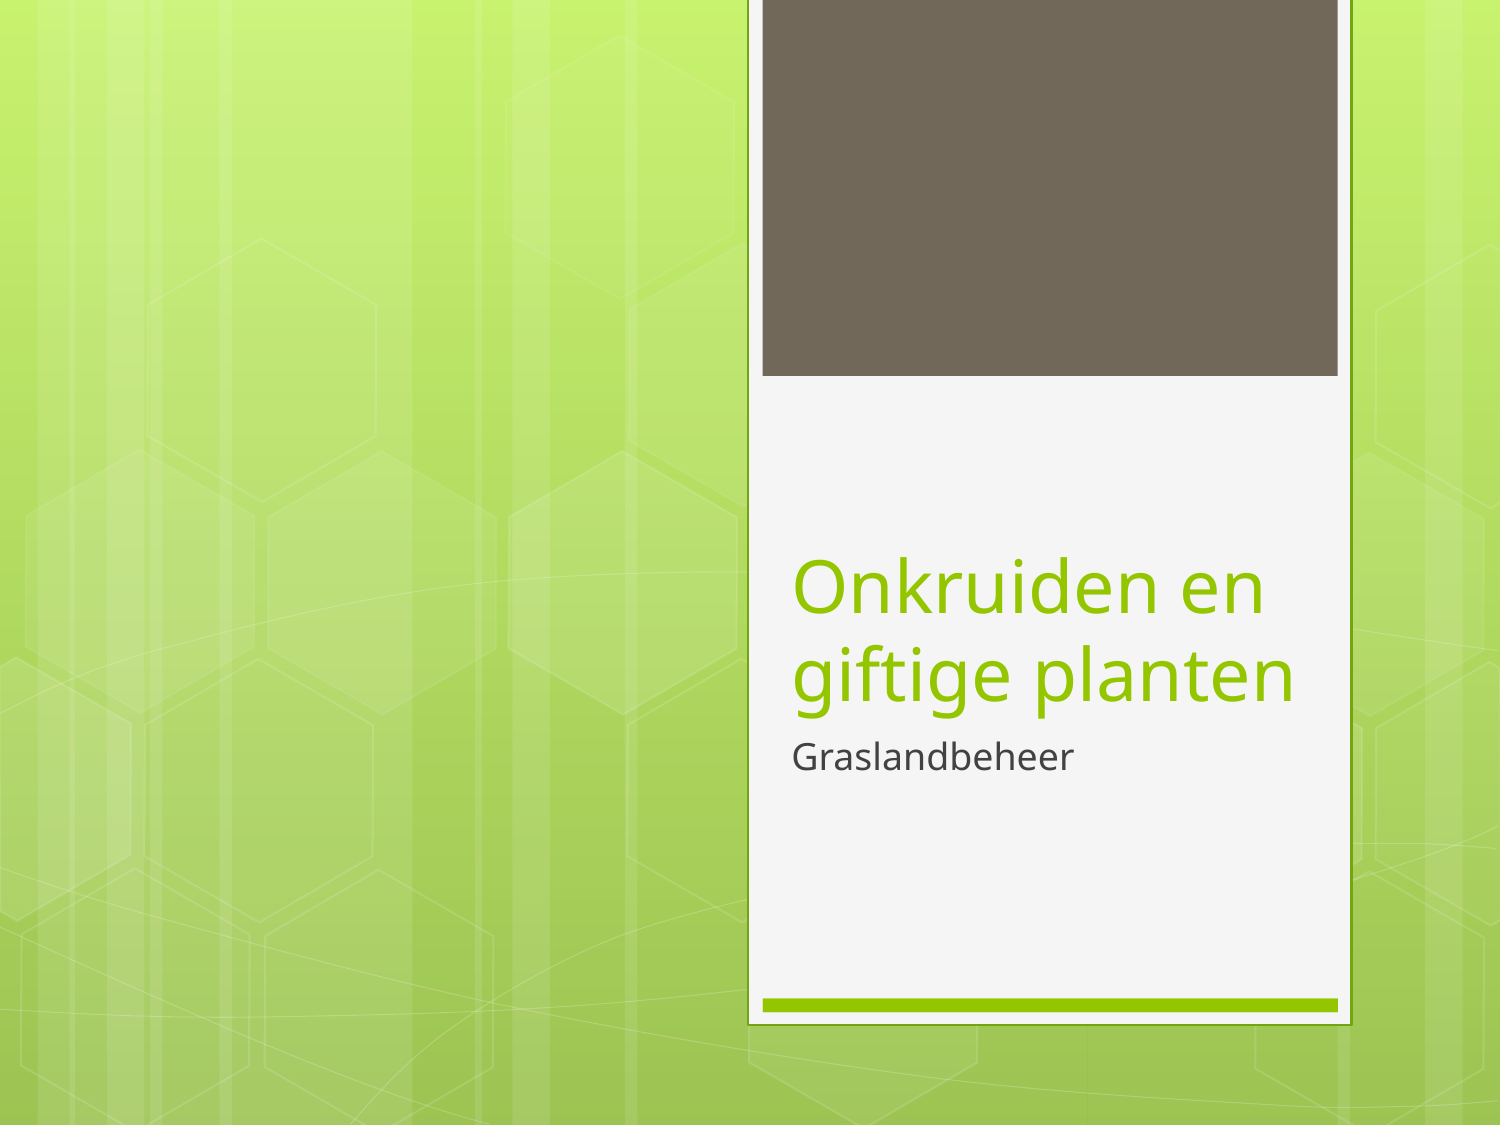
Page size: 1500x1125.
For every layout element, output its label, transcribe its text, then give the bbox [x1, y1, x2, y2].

title Onkruiden en giftige planten [776, 444, 1320, 724]
subtitle Graslandbeheer [776, 725, 1320, 933]
